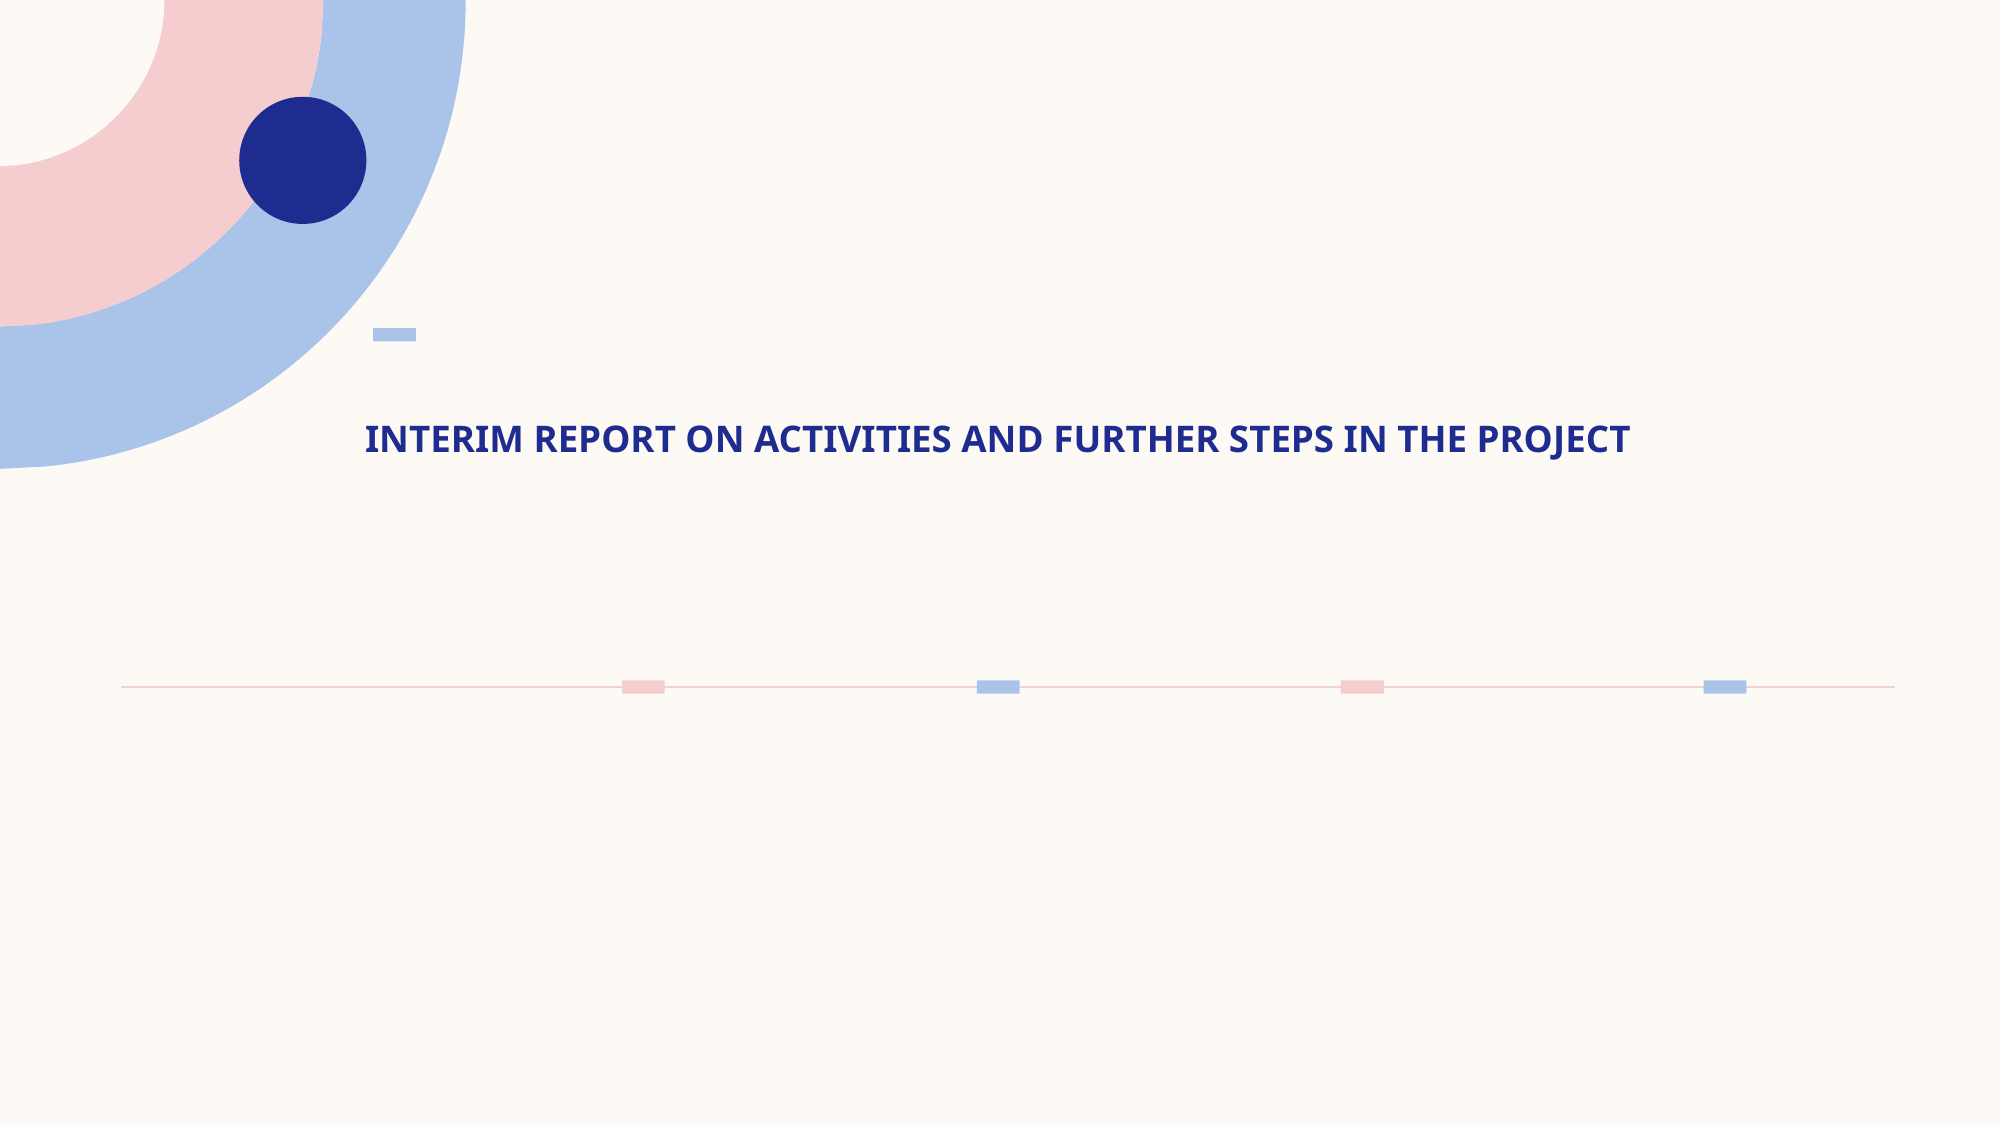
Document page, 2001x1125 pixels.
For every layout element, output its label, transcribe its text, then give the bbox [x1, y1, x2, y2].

text_box [976, 679, 1021, 695]
text_box [1340, 679, 1385, 695]
text_box [621, 679, 666, 695]
title Interim report on activities and further steps in the project [37, 408, 1960, 511]
text_box [372, 327, 417, 342]
text_box [1703, 679, 1747, 695]
